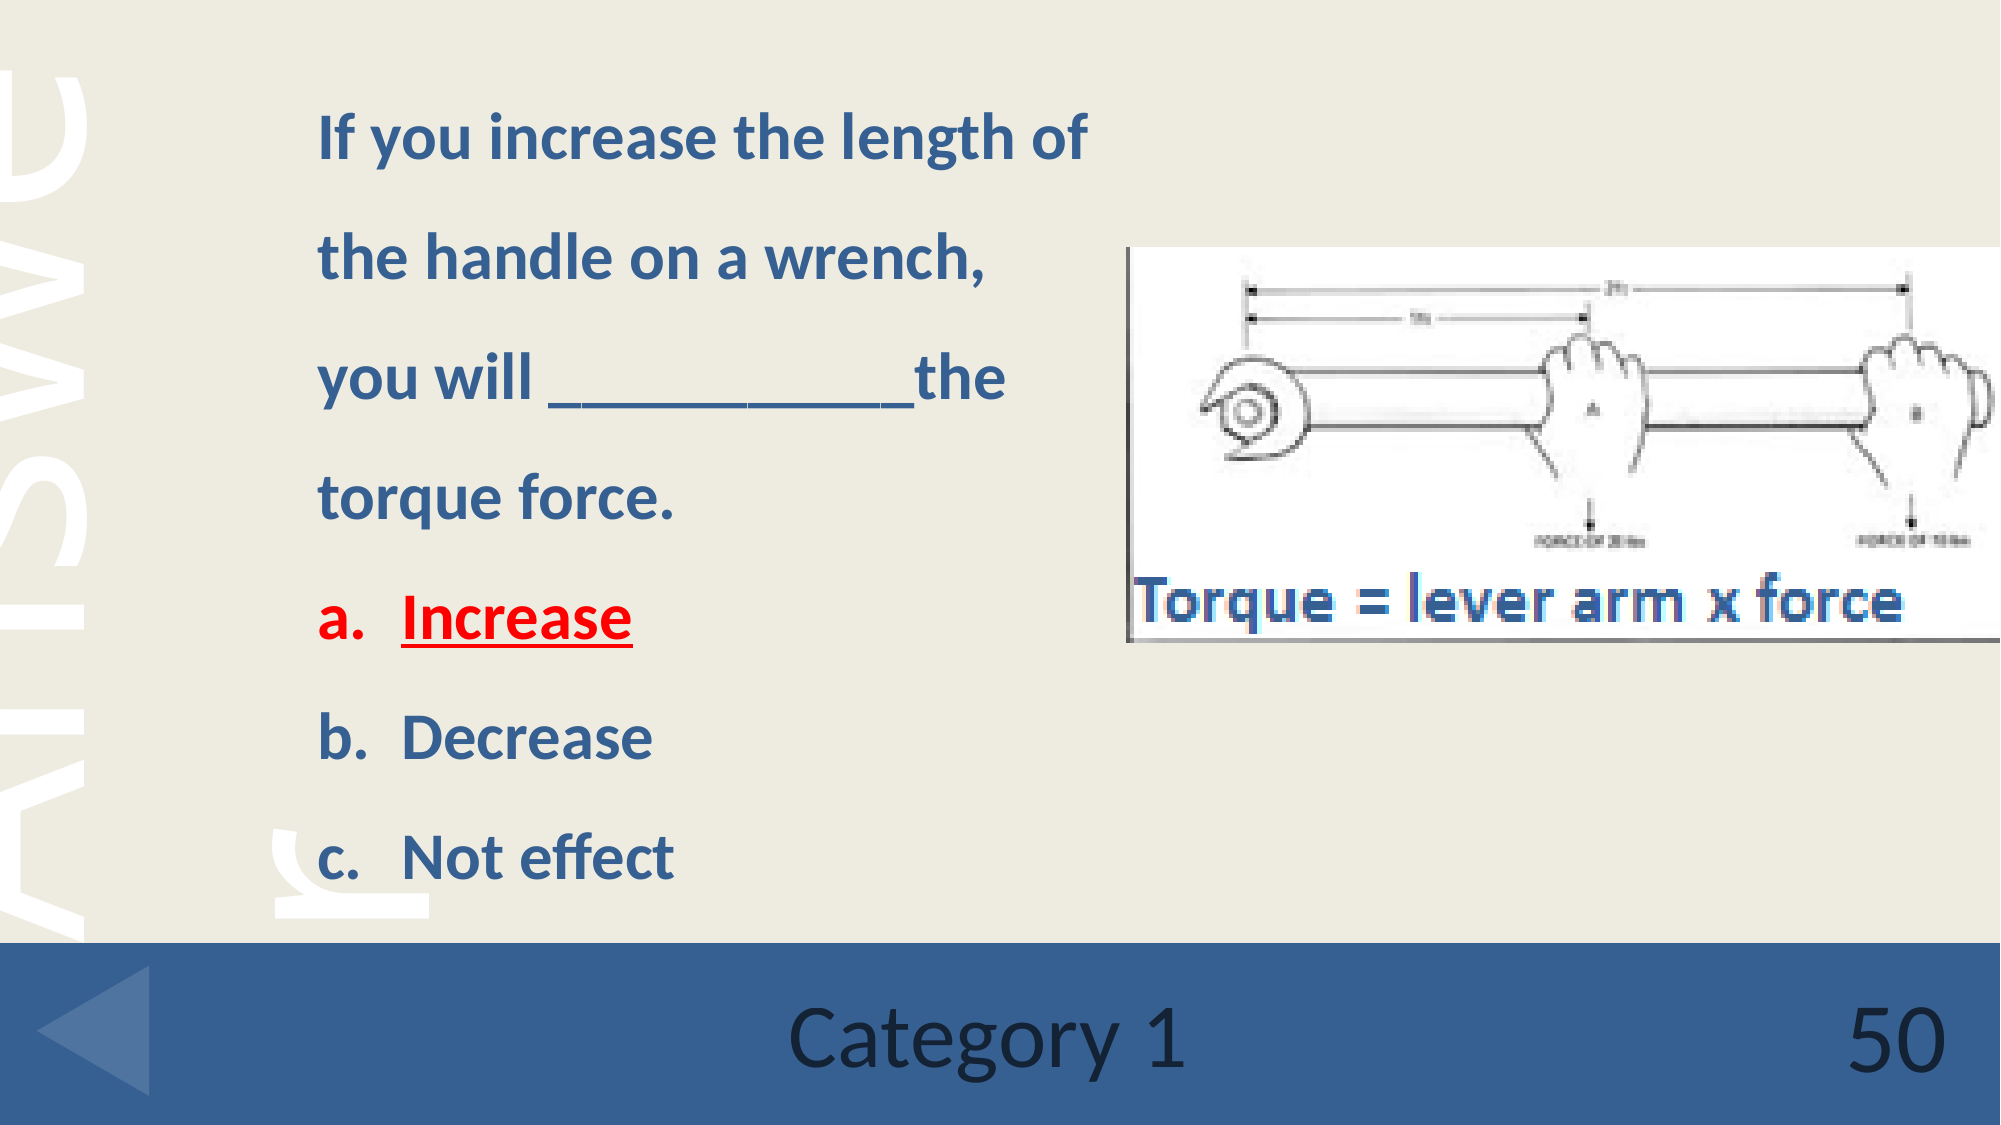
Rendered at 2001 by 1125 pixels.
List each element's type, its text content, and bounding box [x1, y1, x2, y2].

title Category 1 [88, 937, 1889, 1125]
picture [1126, 246, 2000, 643]
list 50 [1889, 967, 1963, 1097]
list If you increase the length of the handle on a wrench, you will ___________the torque force. Increase Decrease Not effect A [302, 115, 1116, 937]
